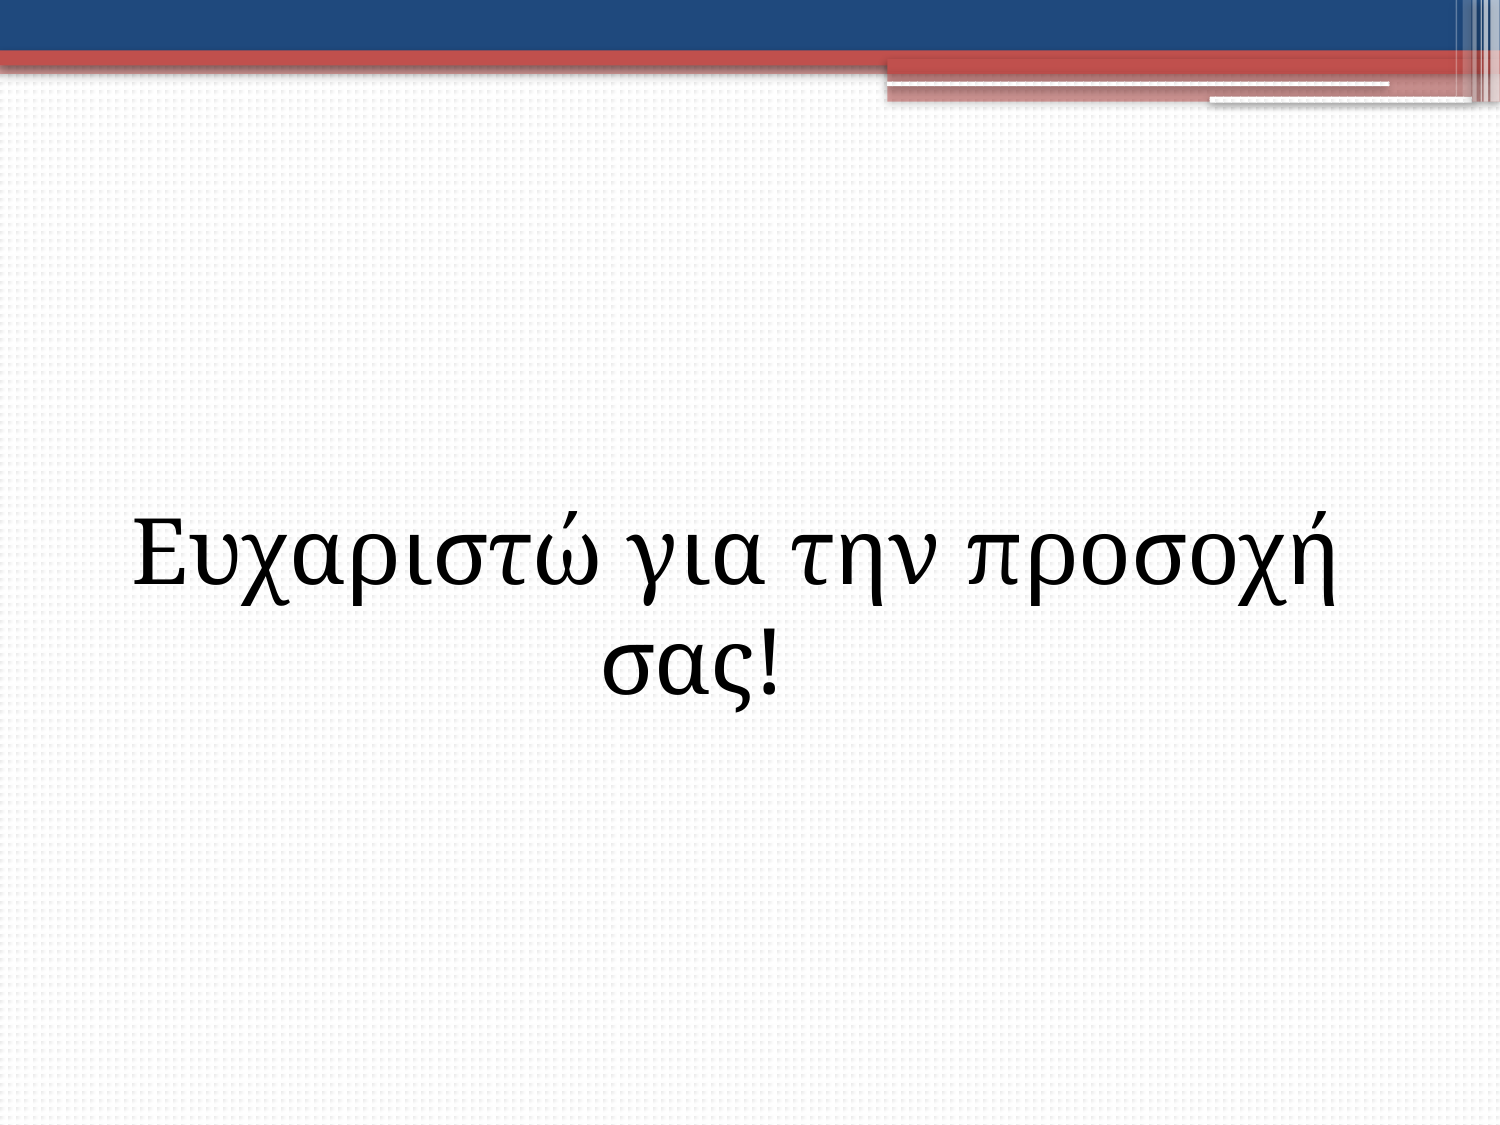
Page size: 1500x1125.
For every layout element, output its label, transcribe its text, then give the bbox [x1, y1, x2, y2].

text_box Ευχαριστώ για την προσοχή σας! [74, 369, 1425, 1037]
